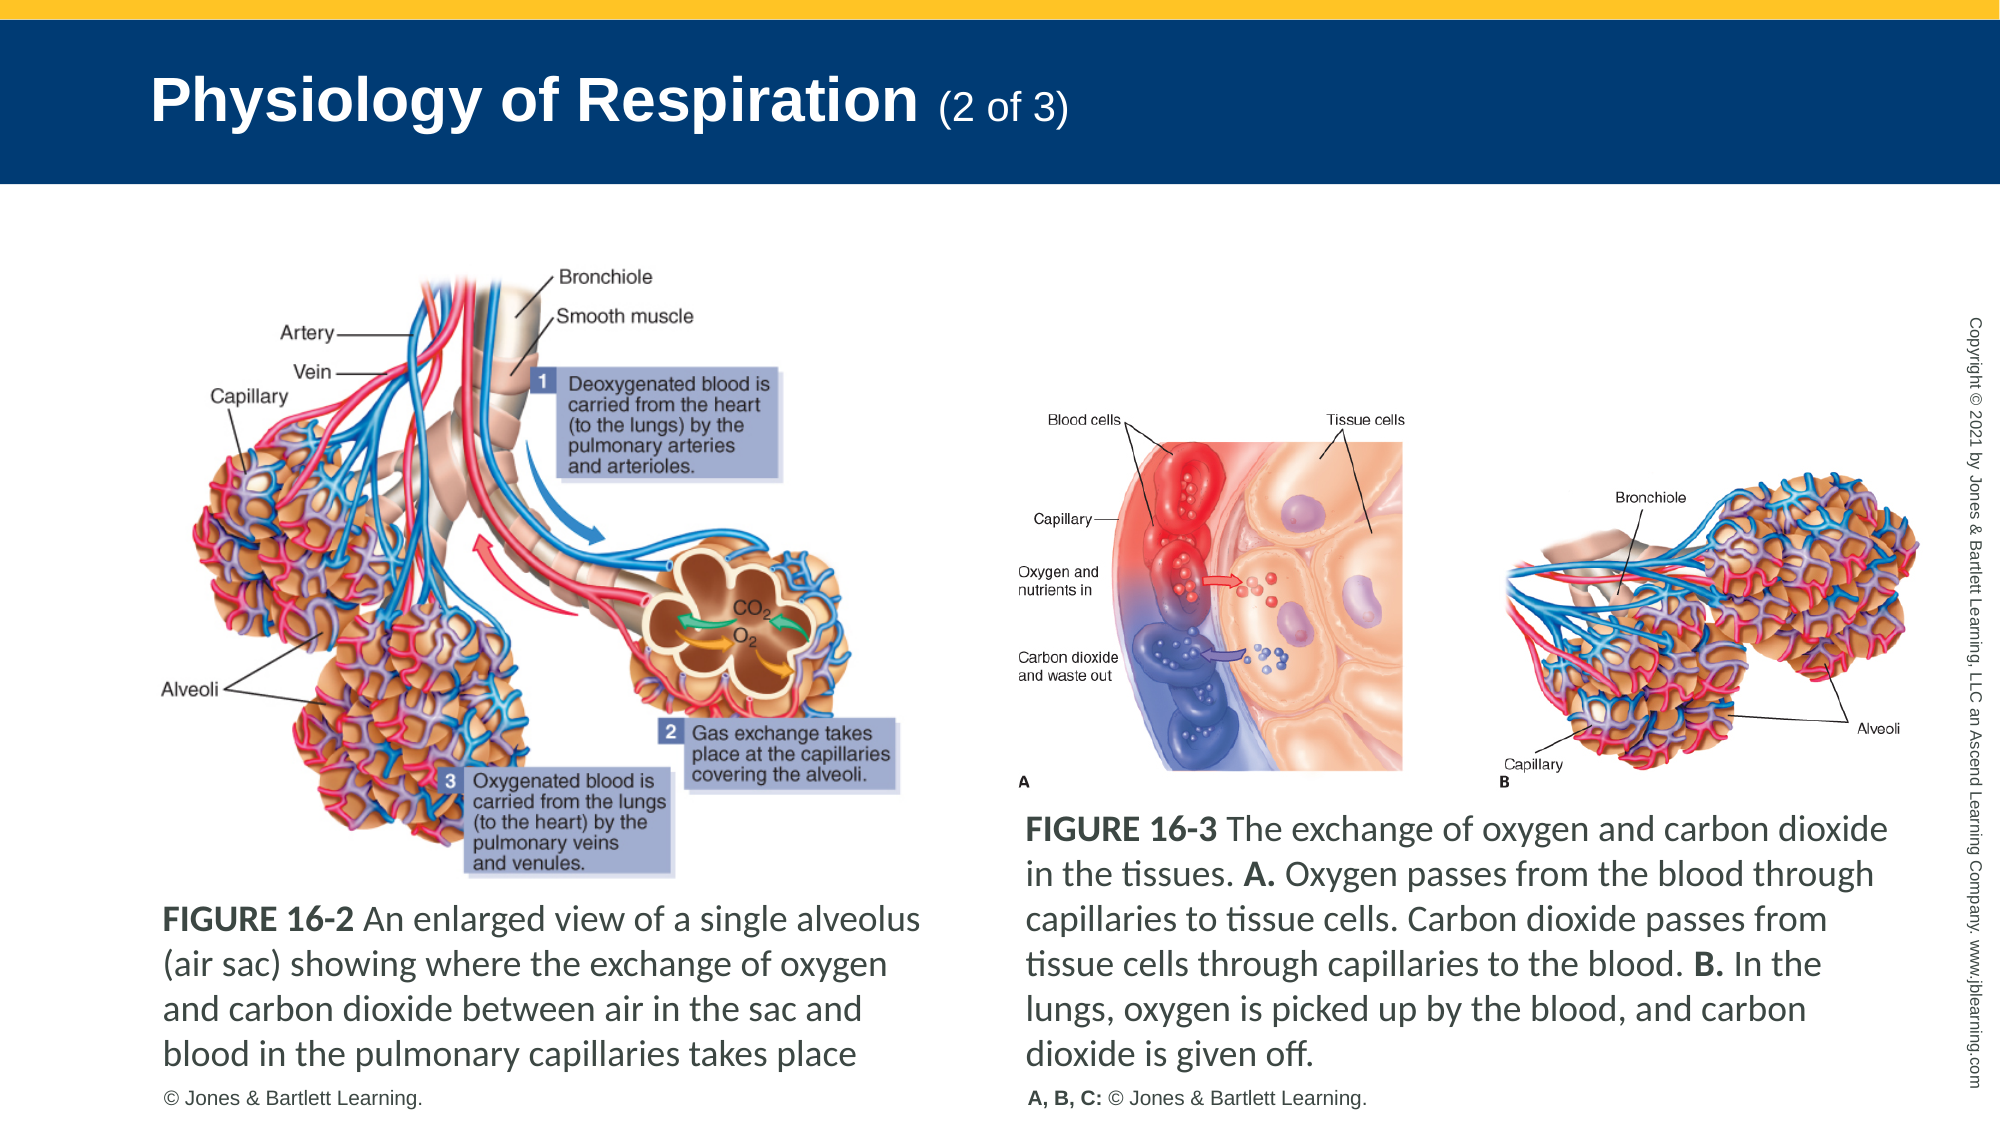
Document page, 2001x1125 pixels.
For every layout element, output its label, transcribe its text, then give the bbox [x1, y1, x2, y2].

text_box FIGURE 16-3 The exchange of oxygen and carbon dioxide in the tissues. A. Oxygen passes from the blood through capillaries to tissue cells. Carbon dioxide passes from tissue cells through capillaries to the blood. B. In the lungs, oxygen is picked up by the blood, and carbon dioxide is given off. [1010, 797, 1925, 1082]
picture [147, 236, 923, 892]
picture [1010, 386, 1925, 797]
text_box FIGURE 16-2 An enlarged view of a single alveolus (air sac) showing where the exchange of oxygen and carbon dioxide between air in the sac and blood in the pulmonary capillaries takes place [147, 886, 960, 1082]
title Physiology of Respiration (2 of 3) [0, 19, 2000, 185]
text_box A, B, C: © Jones & Bartlett Learning. [1012, 1076, 1383, 1117]
text_box © Jones & Bartlett Learning. [149, 1076, 439, 1117]
